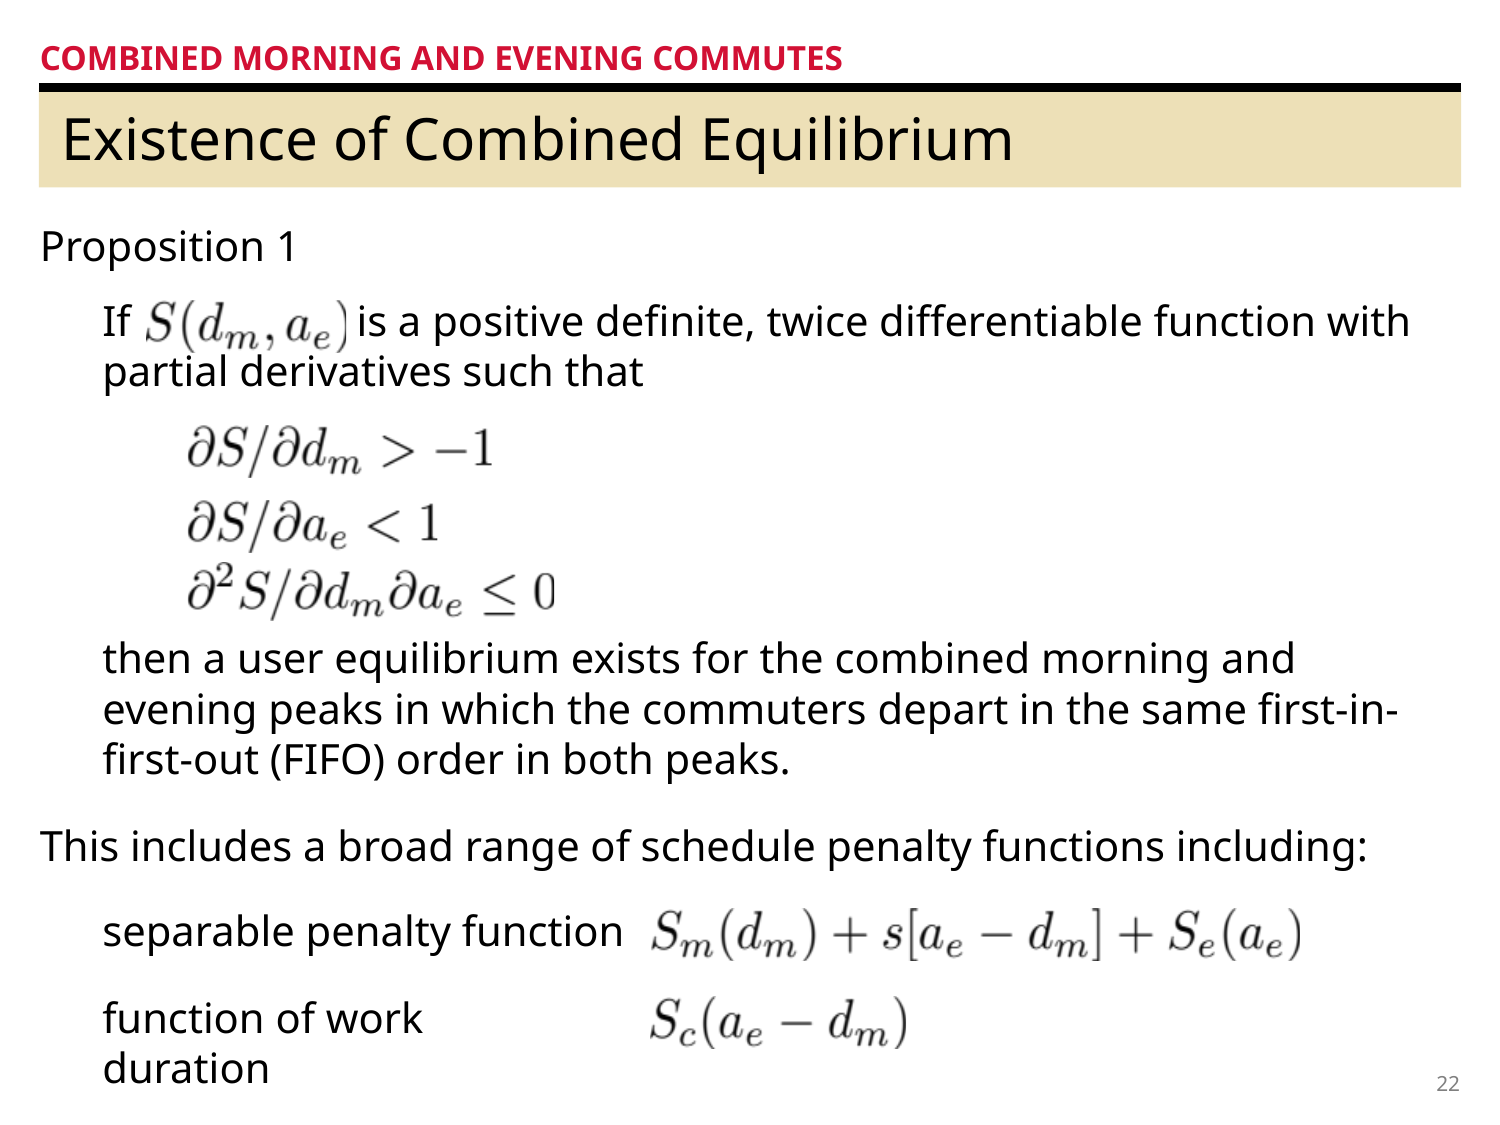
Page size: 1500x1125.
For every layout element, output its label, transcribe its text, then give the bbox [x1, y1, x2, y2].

text_box If is a positive definite, twice differentiable function with partial derivatives such that [87, 287, 1463, 403]
text_box COMBINED MORNING AND EVENING COMMUTES [24, 27, 1475, 88]
picture [187, 562, 555, 621]
text_box Proposition 1 [24, 212, 1400, 278]
text_box then a user equilibrium exists for the combined morning and evening peaks in which the commuters depart in the same first-in-first-out (FIFO) order in both peaks. [87, 624, 1463, 790]
text_box This includes a broad range of schedule penalty functions including: [24, 812, 1475, 878]
text_box separable penalty function [87, 896, 650, 962]
picture [145, 299, 347, 353]
picture [649, 907, 1301, 961]
text_box function of work duration [87, 984, 613, 1100]
picture [187, 424, 492, 478]
picture [187, 499, 438, 553]
picture [649, 996, 907, 1050]
title Existence of Combined Equilibrium [38, 92, 1462, 188]
